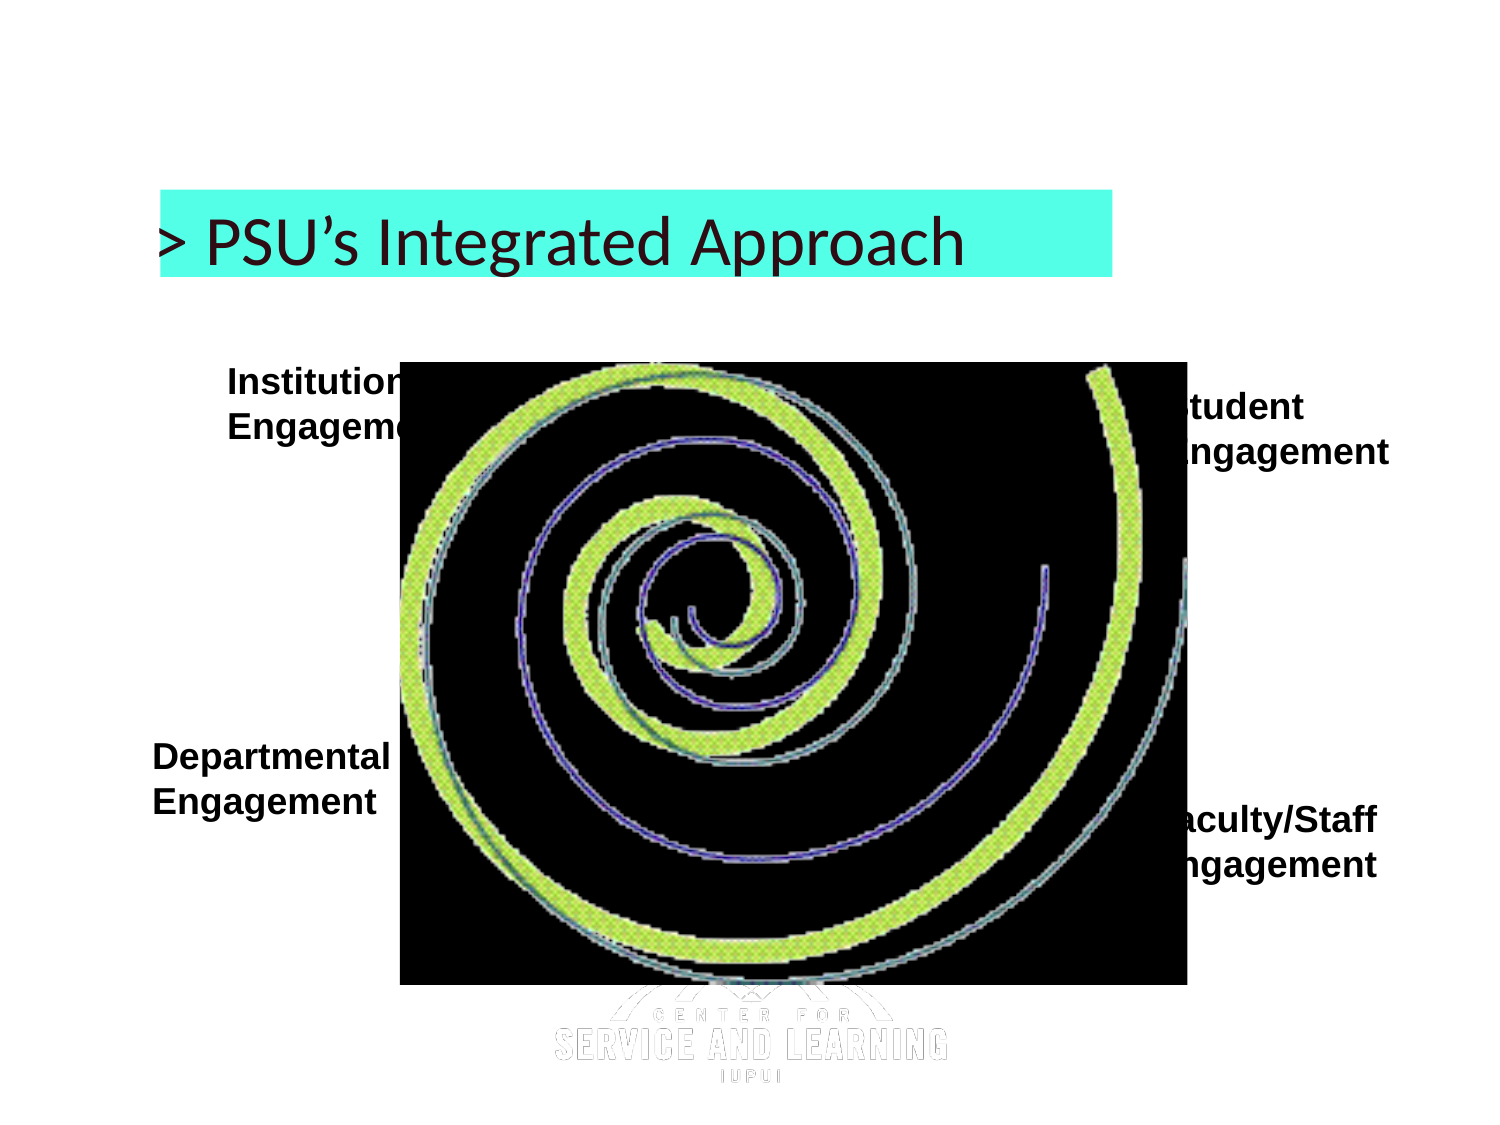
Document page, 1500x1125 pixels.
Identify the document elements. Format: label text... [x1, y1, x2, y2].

text_box Departmental Engagement [137, 724, 394, 830]
text_box Student Engagement [1191, 374, 1463, 480]
title > PSU’s Integrated Approach [75, 187, 1125, 288]
text_box Institutional Engagement [212, 349, 513, 455]
picture [399, 362, 1188, 1125]
text_box Faculty/Staff Engagement [1191, 787, 1438, 893]
